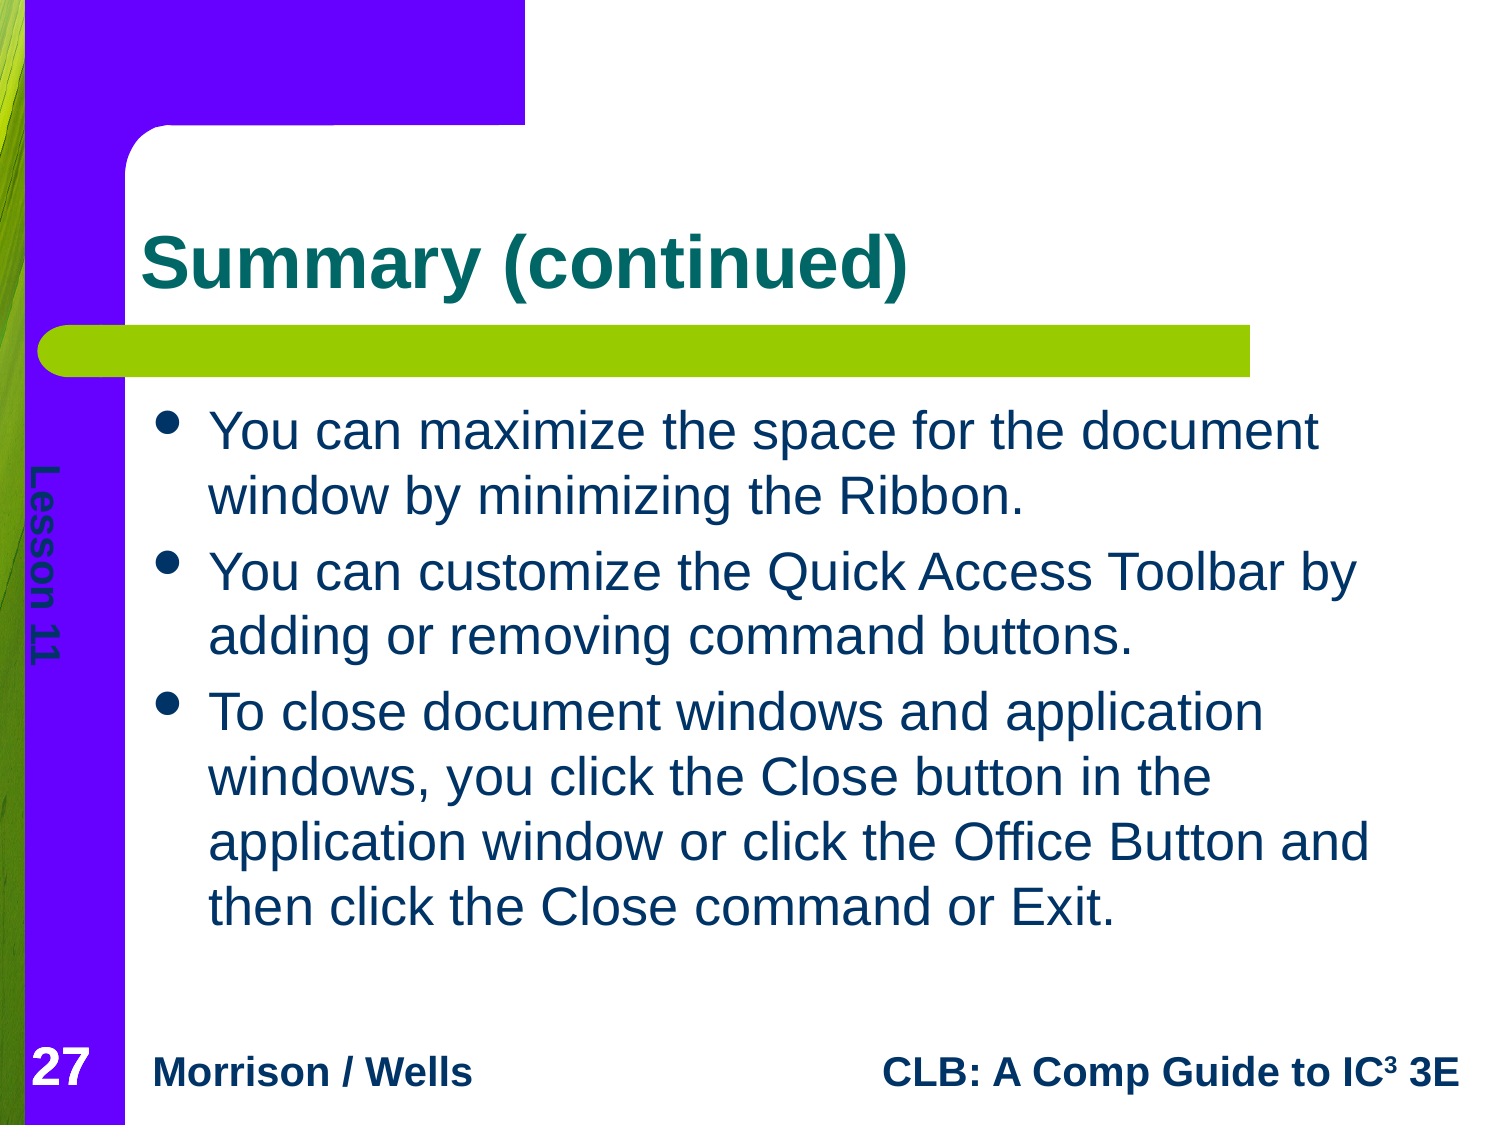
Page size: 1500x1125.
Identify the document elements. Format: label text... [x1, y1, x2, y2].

picture [0, 0, 25, 1125]
text_box 27 [13, 1023, 111, 1105]
title Summary (continued) [124, 124, 1426, 313]
list You can maximize the space for the document window by minimizing the Ribbon. You can customize the Quick Access Toolbar by adding or removing command buttons. To close document windows and application windows, you click the Close button in the application window or click the Office Button and then click the Close command or Exit. [137, 387, 1400, 999]
